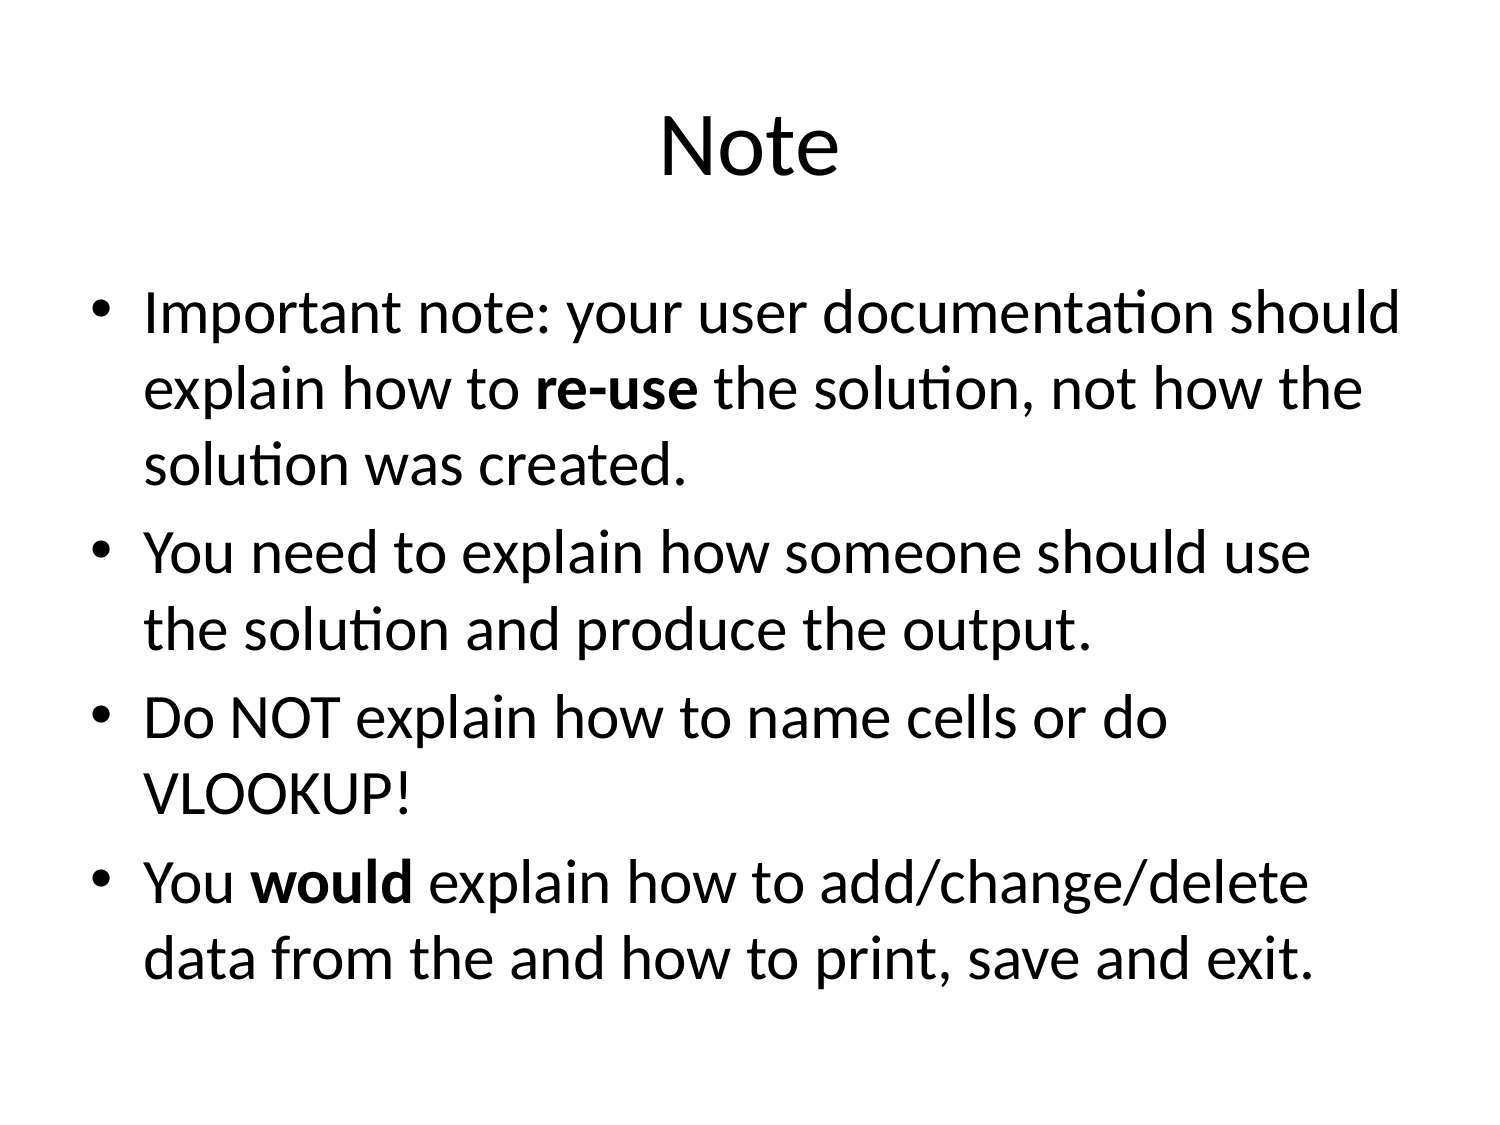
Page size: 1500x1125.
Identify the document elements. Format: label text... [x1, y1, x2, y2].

list Important note: your user documentation should explain how to re-use the solution, not how the solution was created. You need to explain how someone should use the solution and produce the output. Do NOT explain how to name cells or do VLOOKUP! You would explain how to add/change/delete data from the and how to print, save and exit. [74, 262, 1426, 1006]
title Note [74, 44, 1426, 233]
